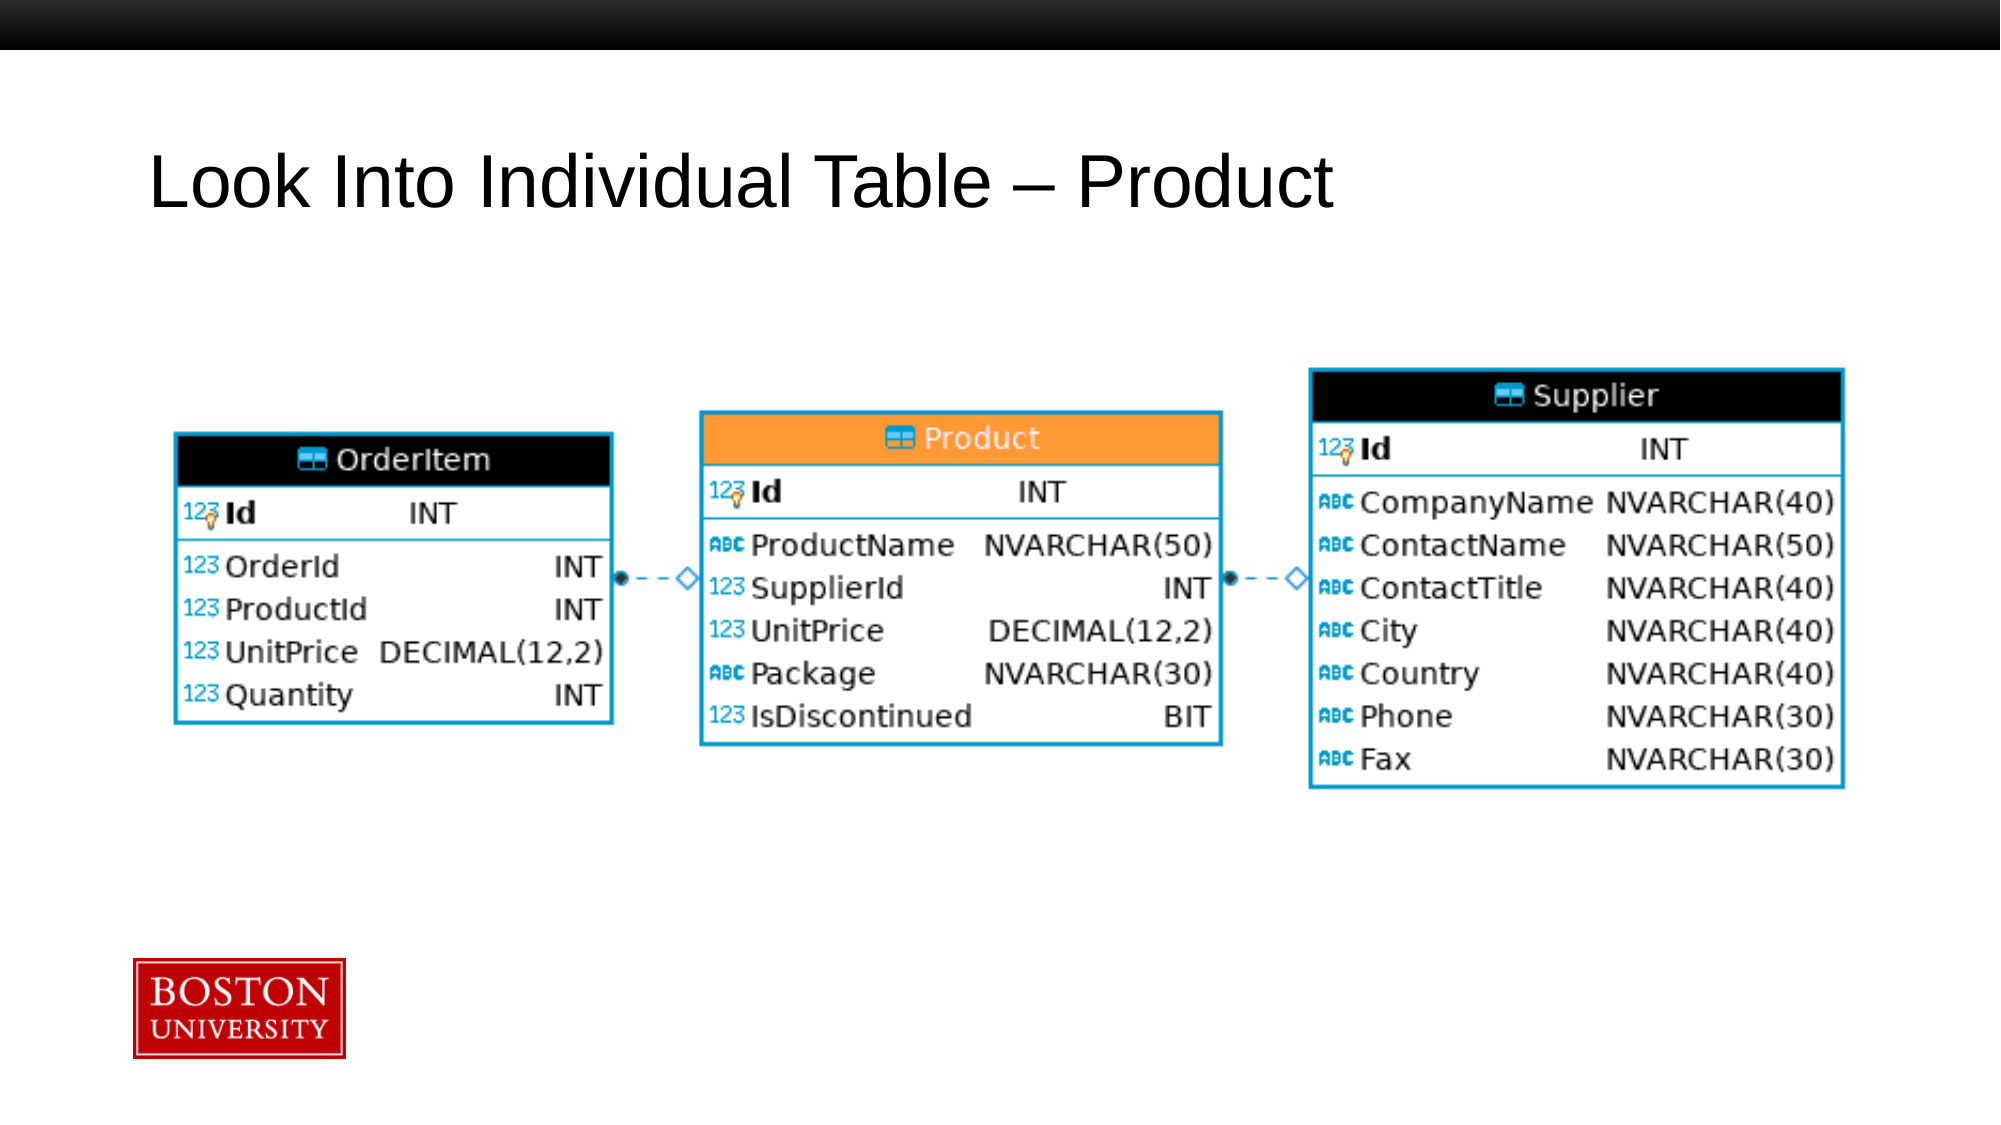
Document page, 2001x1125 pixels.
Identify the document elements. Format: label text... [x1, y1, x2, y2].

title Look Into Individual Table – Product [133, 125, 1867, 238]
picture [110, 304, 1867, 812]
picture [133, 958, 346, 1059]
list [133, 304, 1922, 893]
